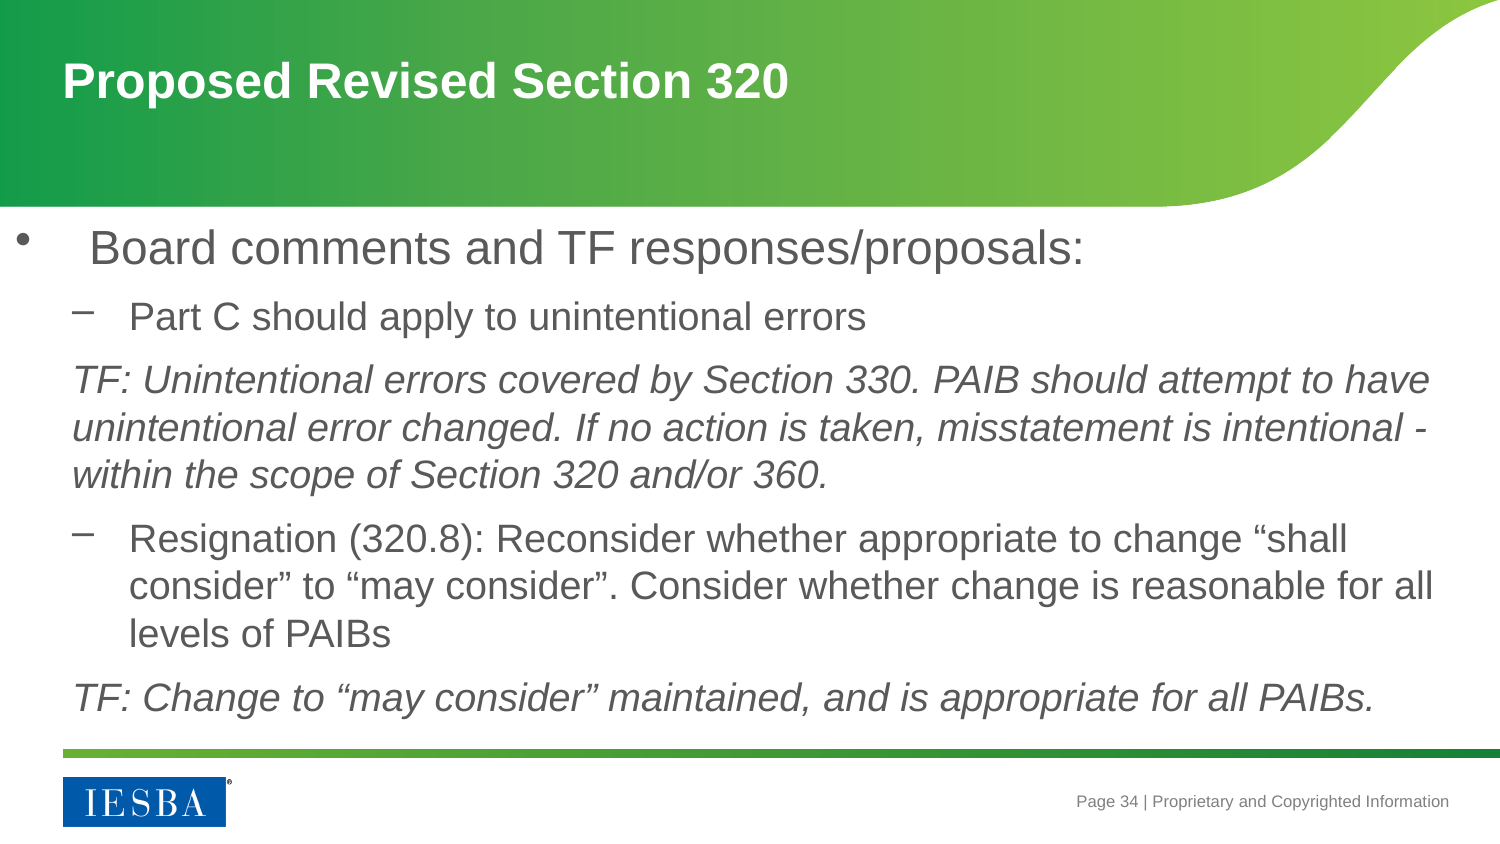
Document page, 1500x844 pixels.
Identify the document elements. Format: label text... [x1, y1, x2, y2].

list Board comments and TF responses/proposals: Part C should apply to unintentional errors TF: Unintentional errors covered by Section 330. PAIB should attempt to have unintentional error changed. If no action is taken, misstatement is intentional - within the scope of Section 320 and/or 360. Resignation (320.8): Reconsider whether appropriate to change “shall consider” to “may consider”. Consider whether change is reasonable for all levels of PAIBs TF: Change to “may consider” maintained, and is appropriate for all PAIBs. [0, 209, 1500, 747]
picture [0, 0, 1500, 207]
title Proposed Revised Section 320 [62, 75, 1300, 142]
picture [63, 777, 232, 827]
